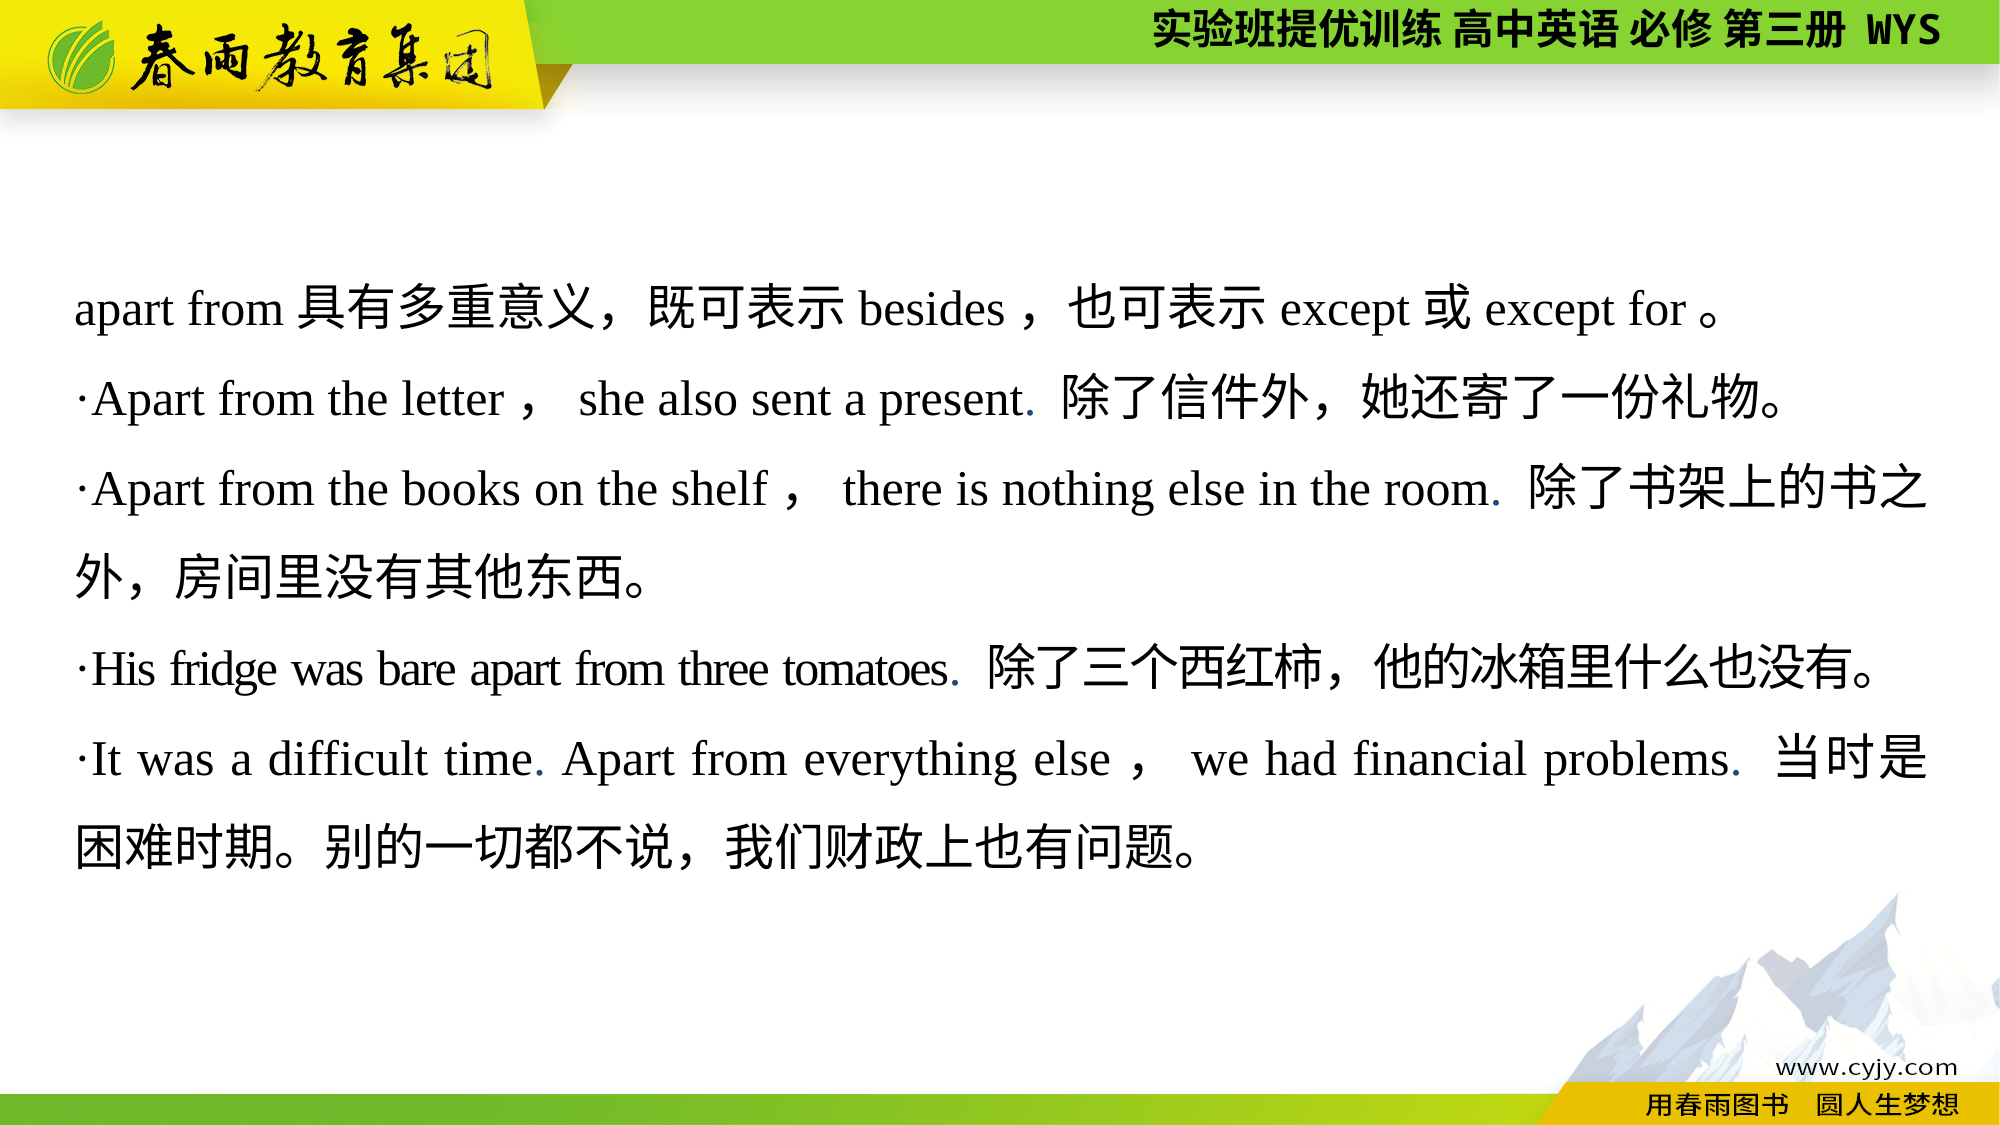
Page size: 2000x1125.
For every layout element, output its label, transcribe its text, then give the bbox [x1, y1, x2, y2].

list apart from具有多重意义，既可表示besides，也可表示except或except for。 ·Apart from the letter，she also sent a present. 除了信件外，她还寄了一份礼物。 ·Apart from the books on the shelf，there is nothing else in the room. 除了书架上的书之外，房间里没有其他东西。 ·His fridge was bare apart from three tomatoes. 除了三个西红柿，他的冰箱里什么也没有。 ·It was a difficult time. Apart from everything else，we had financial problems. 当时是困难时期。别的一切都不说，我们财政上也有问题。 [59, 237, 1944, 890]
picture [0, 0, 2000, 1125]
